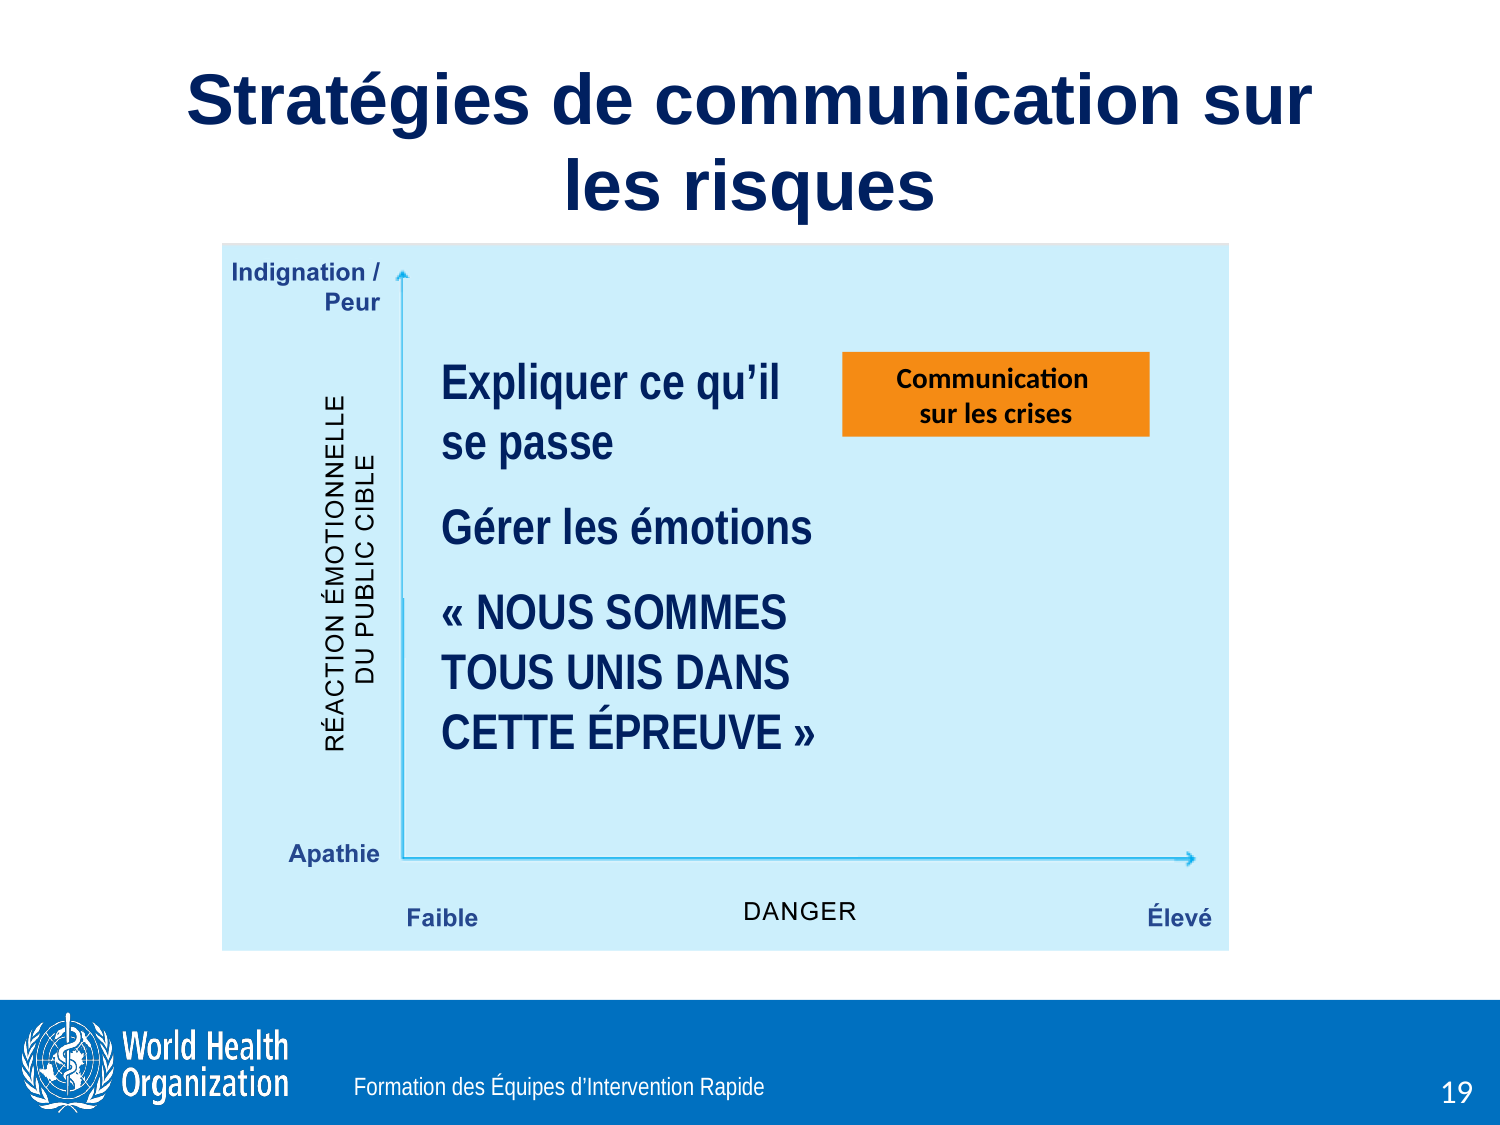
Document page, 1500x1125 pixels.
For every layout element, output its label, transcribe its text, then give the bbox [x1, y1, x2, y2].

picture [21, 1012, 288, 1113]
title Stratégies de communication sur les risques [147, 45, 1353, 233]
picture [222, 243, 1229, 952]
